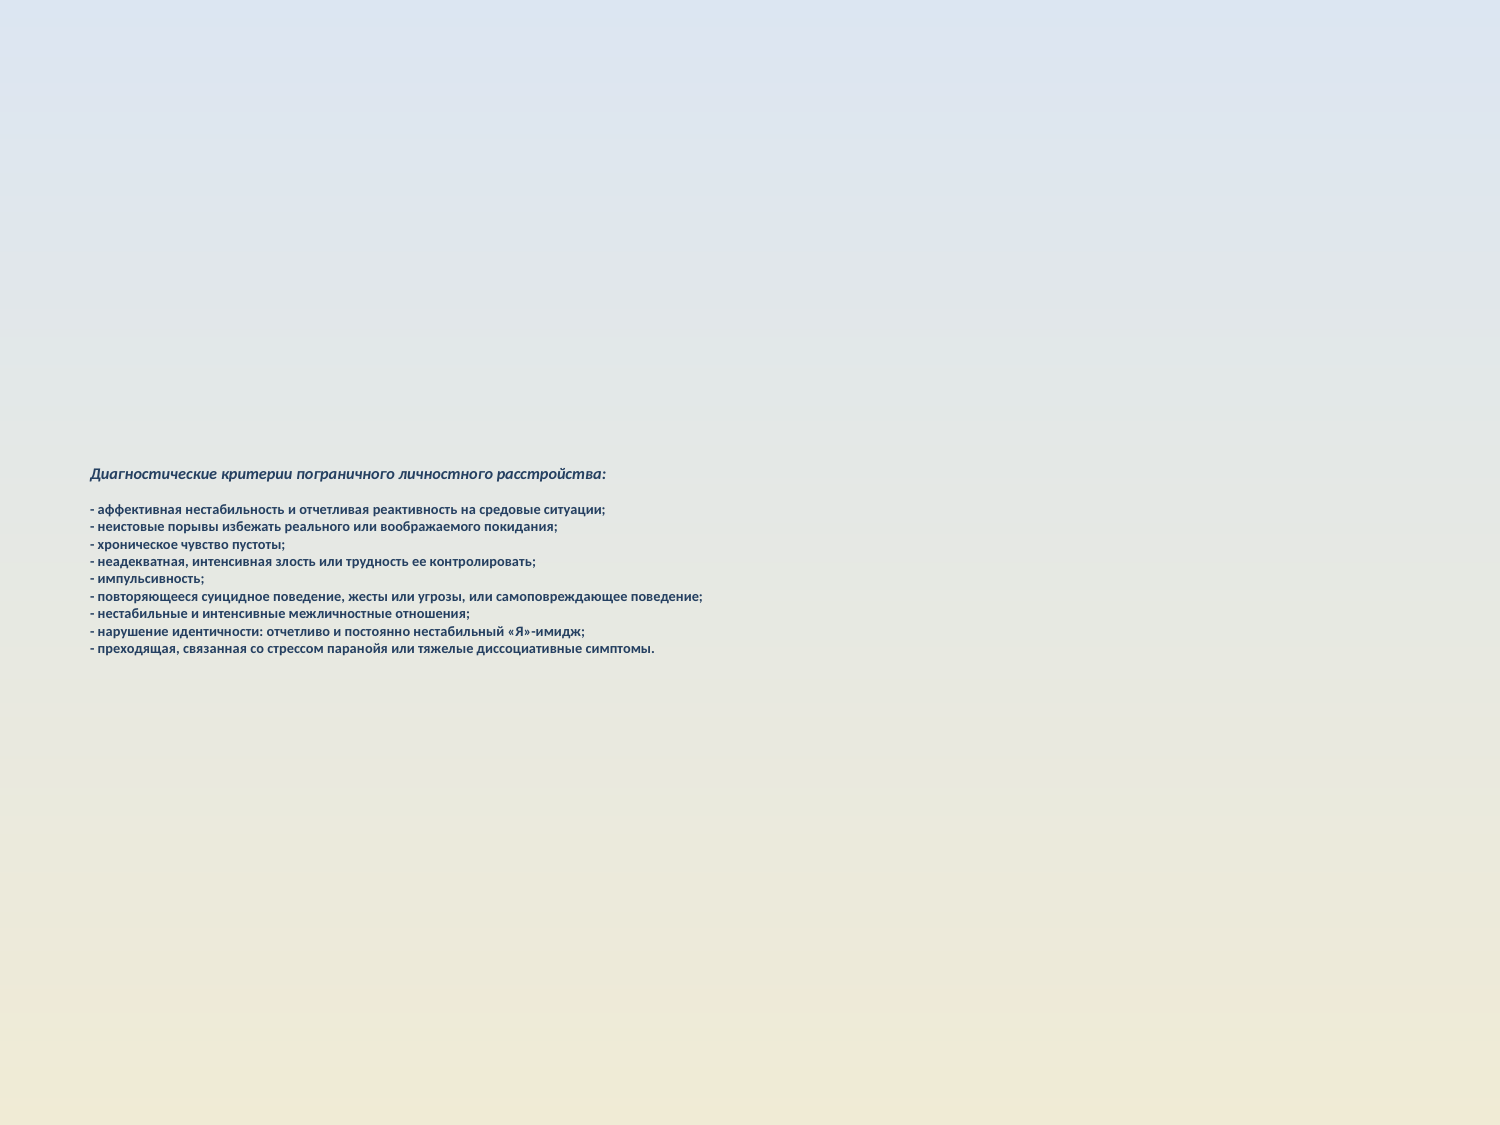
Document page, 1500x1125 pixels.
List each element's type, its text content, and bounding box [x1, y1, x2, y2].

title Диагностические критерии пограничного личностного расстройства: - аффективная нестабильность и отчетливая реактивность на средовые ситуации; - неистовые порывы избежать реального или воображаемого покидания; - хроническое чувство пустоты; - неадекватная, интенсивная злость или трудность ее контролировать; - импульсивность; - повторяющееся суицидное поведение, жесты или угрозы, или самоповреждающее поведение; - нестабильные и интенсивные межличностные отношения; - нарушение идентичности: отчетливо и постоянно нестабильный «Я»-имидж; - преходящая, связанная со стрессом паранойя или тяжелые диссоциативные симптомы. [74, 44, 1426, 1067]
